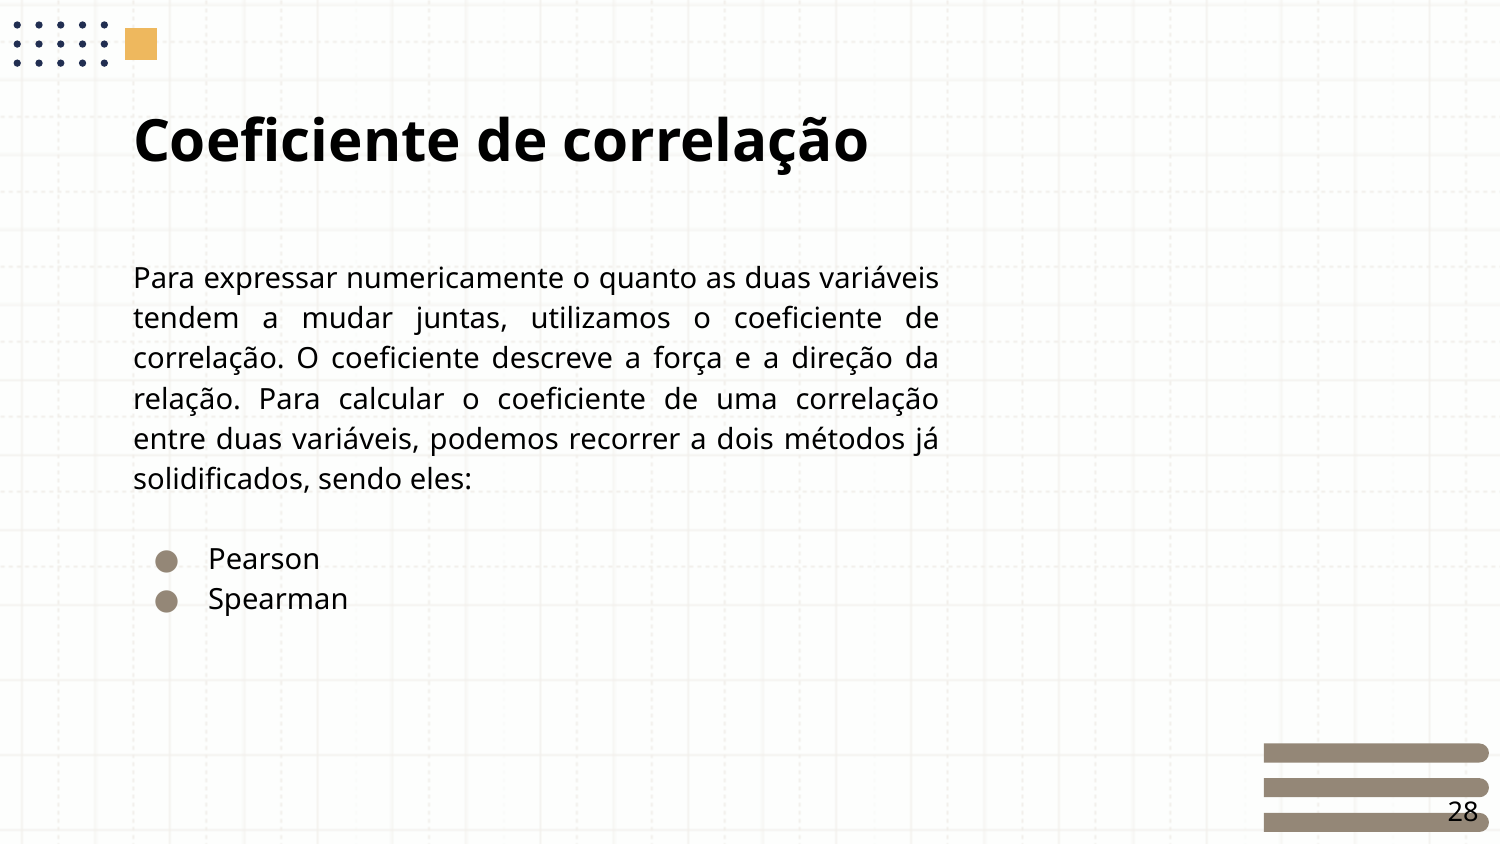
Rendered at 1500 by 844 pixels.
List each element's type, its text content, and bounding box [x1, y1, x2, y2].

subtitle Para expressar numericamente o quanto as duas variáveis tendem a mudar juntas, utilizamos o coeficiente de correlação. O coeficiente descreve a força e a direção da relação. Para calcular o coeficiente de uma correlação entre duas variáveis, podemos recorrer a dois métodos já solidificados, sendo eles: Pearson Spearman [118, 239, 956, 756]
slide_number ‹#› [1403, 779, 1494, 844]
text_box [1263, 743, 1490, 833]
title Coeficiente de correlação [118, 88, 1031, 240]
